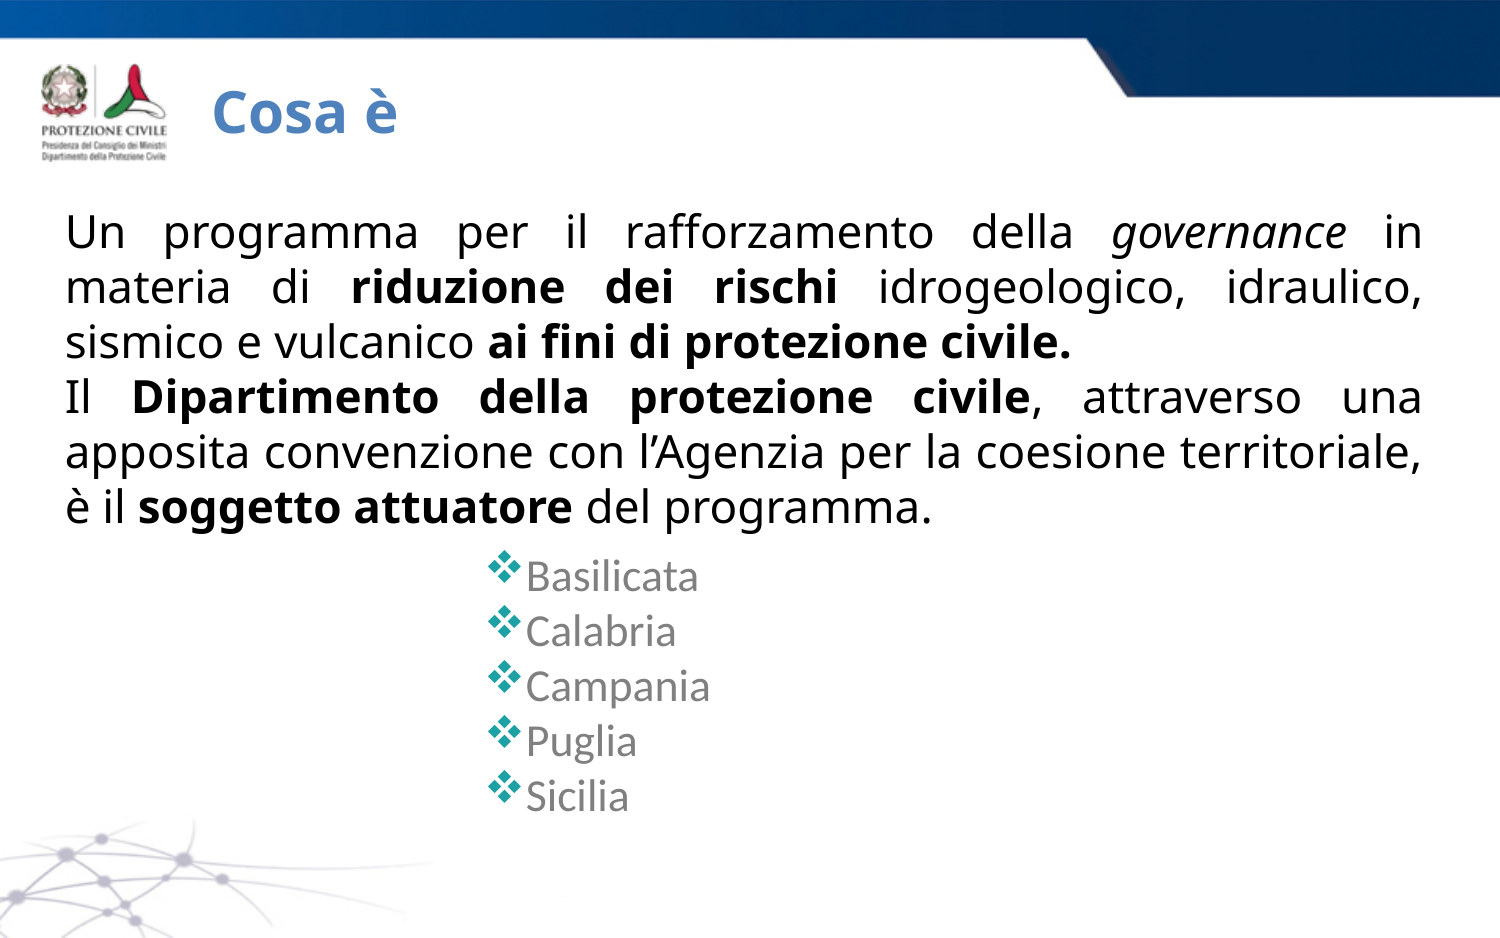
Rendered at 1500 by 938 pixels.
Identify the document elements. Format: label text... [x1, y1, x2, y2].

title Cosa è [196, 23, 1316, 197]
text_box Un programma per il rafforzamento della governance in materia di riduzione dei rischi idrogeologico, idraulico, sismico e vulcanico ai fini di protezione civile. Il Dipartimento della protezione civile, attraverso una apposita convenzione con l’Agenzia per la coesione territoriale, è il soggetto attuatore del programma. [53, 197, 1436, 594]
text_box Basilicata Calabria Campania Puglia Sicilia [472, 539, 757, 882]
picture [0, 0, 1500, 938]
